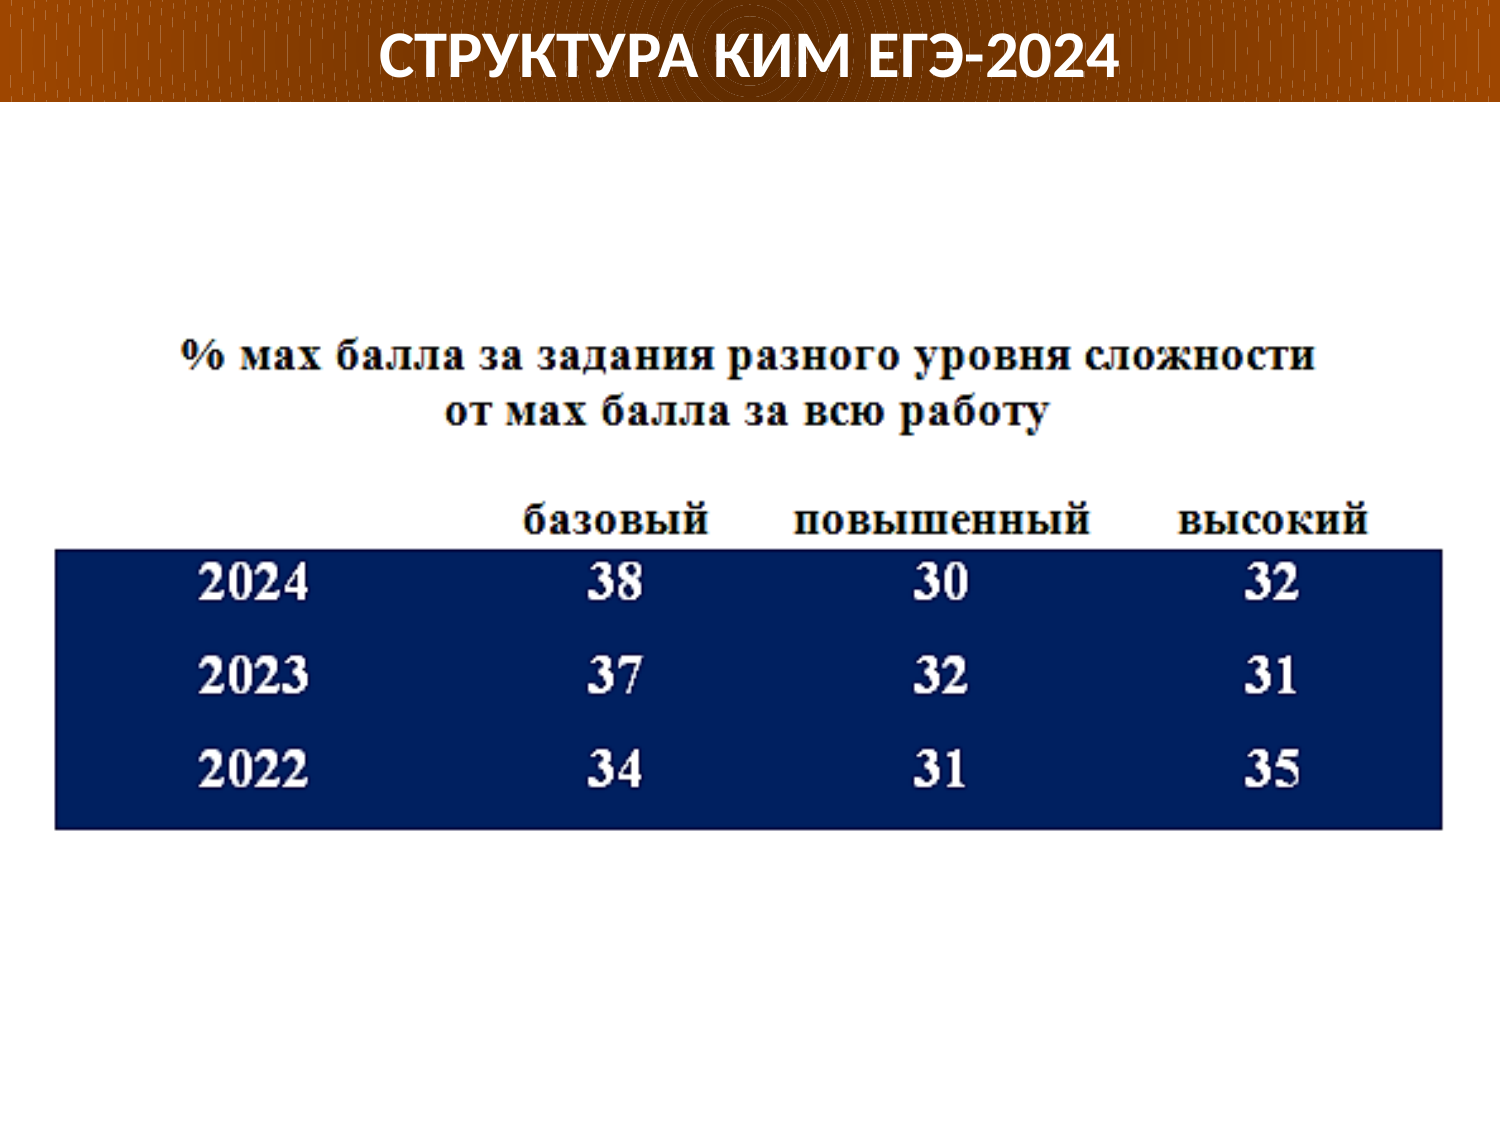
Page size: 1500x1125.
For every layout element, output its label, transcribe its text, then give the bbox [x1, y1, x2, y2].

picture [0, 302, 1500, 885]
title СТРУКТУРА КИМ ЕГЭ-2024 [0, 0, 1500, 102]
